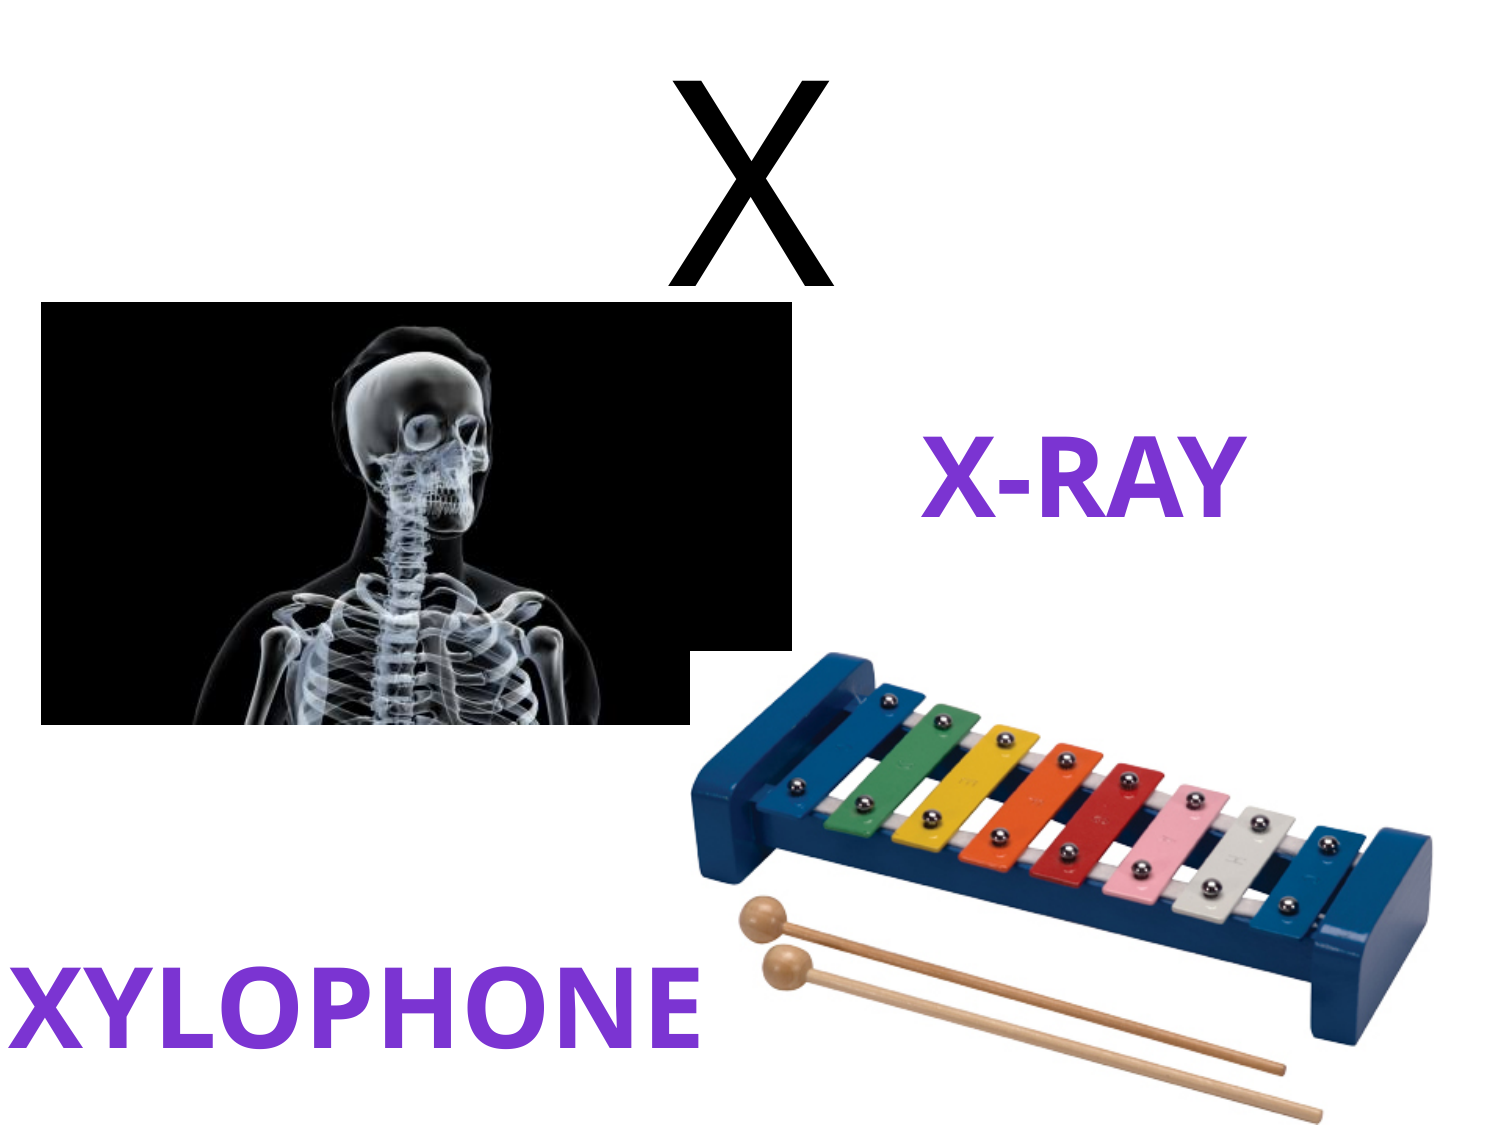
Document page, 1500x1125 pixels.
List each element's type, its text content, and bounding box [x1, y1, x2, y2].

title X [76, 78, 1427, 266]
text_box X-ray [905, 397, 1263, 548]
picture [40, 302, 1434, 1125]
text_box xylophone [0, 928, 685, 1079]
